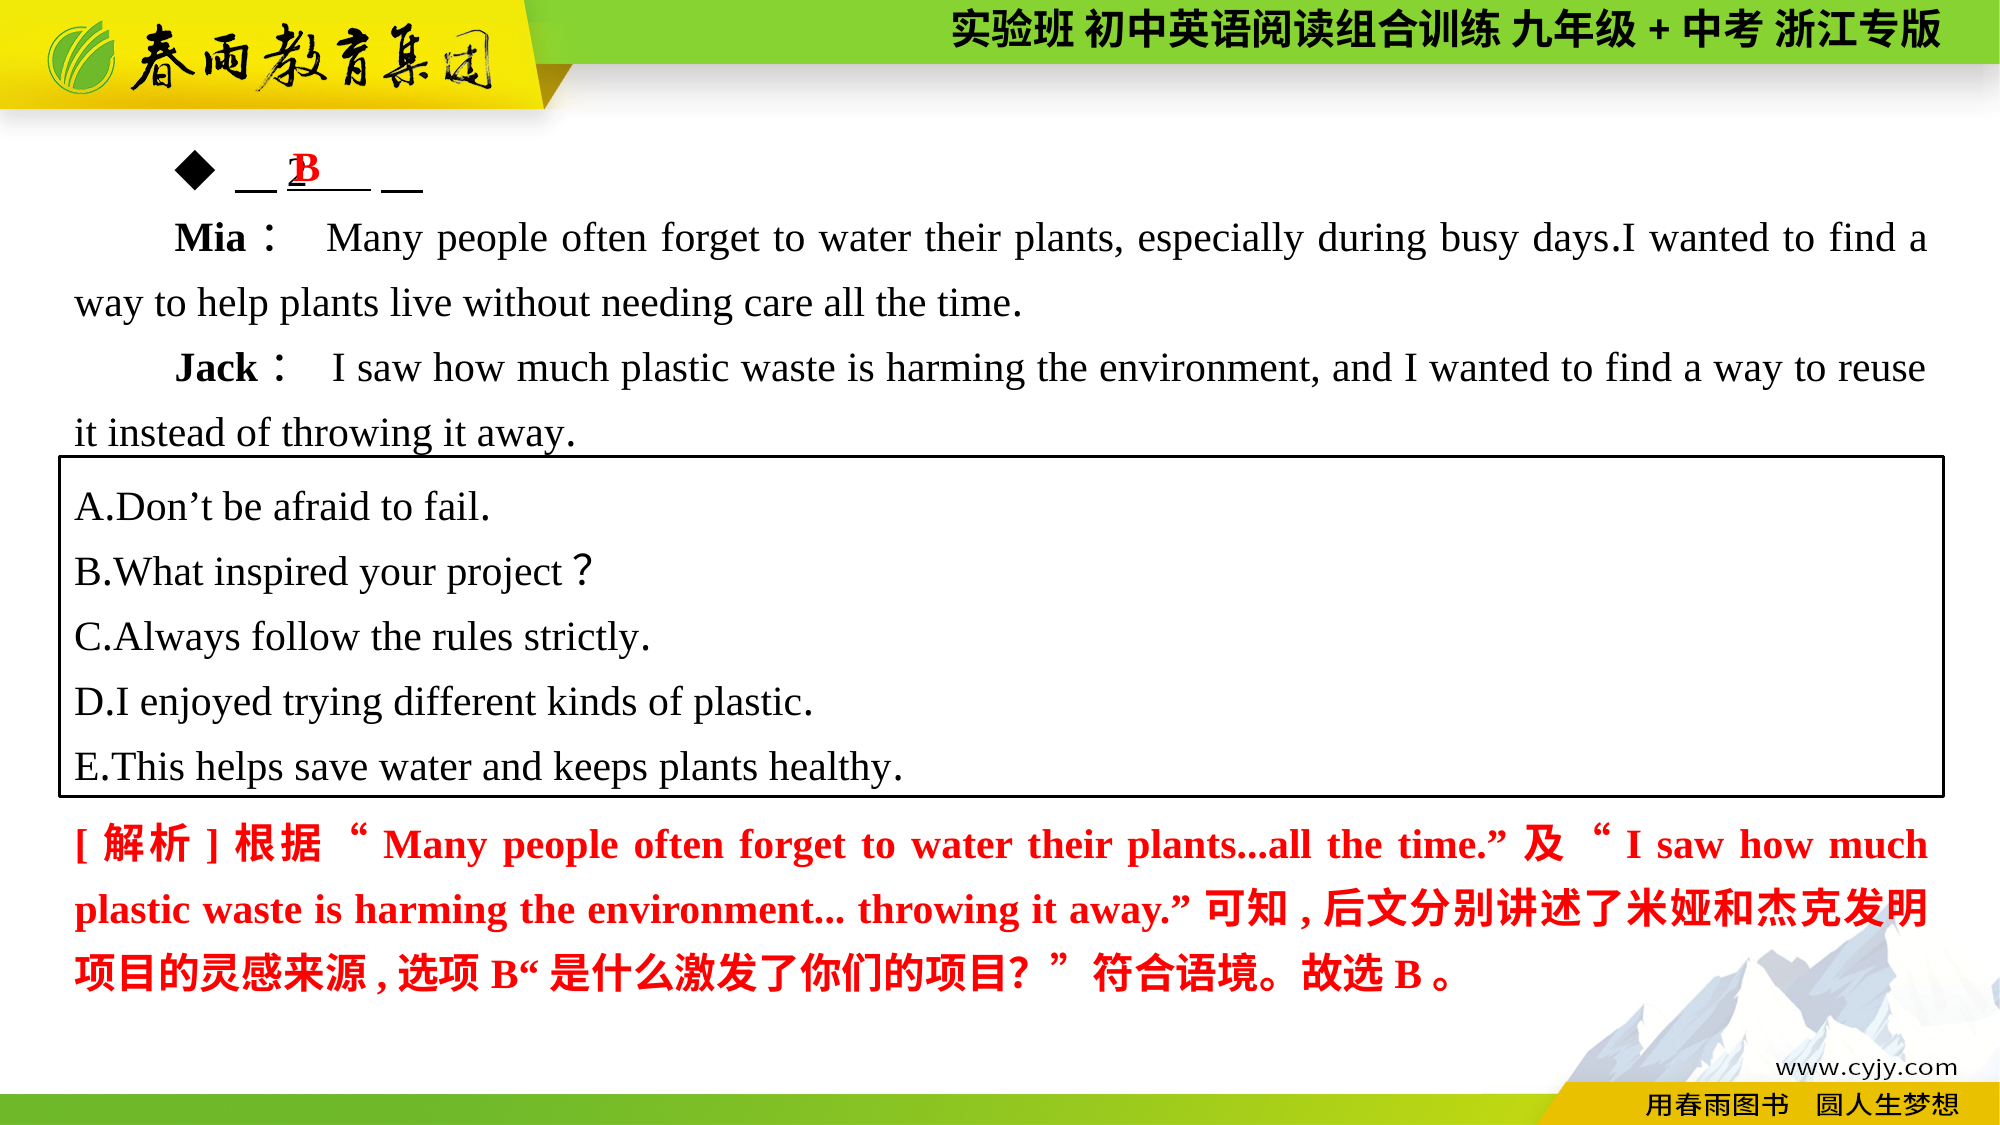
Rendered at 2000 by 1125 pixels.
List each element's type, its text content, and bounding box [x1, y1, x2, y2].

text_box A.Don’t be afraid to fail. B.What inspired your project？ C.Always follow the rules strictly. D.I enjoyed trying different kinds of plastic. E.This helps save water and keeps plants healthy. [59, 456, 1944, 794]
text_box B [277, 117, 336, 198]
list ◆ 2 . Mia： Many people often forget to water their plants, especially during busy days.I wanted to find a way to help plants live without needing care all the time. Jack： I saw how much plastic waste is harming the environment, and I wanted to find a way to reuse it instead of throwing it away. [59, 122, 1944, 456]
text_box [解析]根据“Many people often forget to water their plants...all the time.”及“I saw how much plastic waste is harming the environment... throwing it away.”可知,后文分别讲述了米娅和杰克发明项目的灵感来源,选项B“是什么激发了你们的项目？”符合语境。故选B。 [59, 794, 1944, 1005]
picture [0, 0, 2000, 1125]
